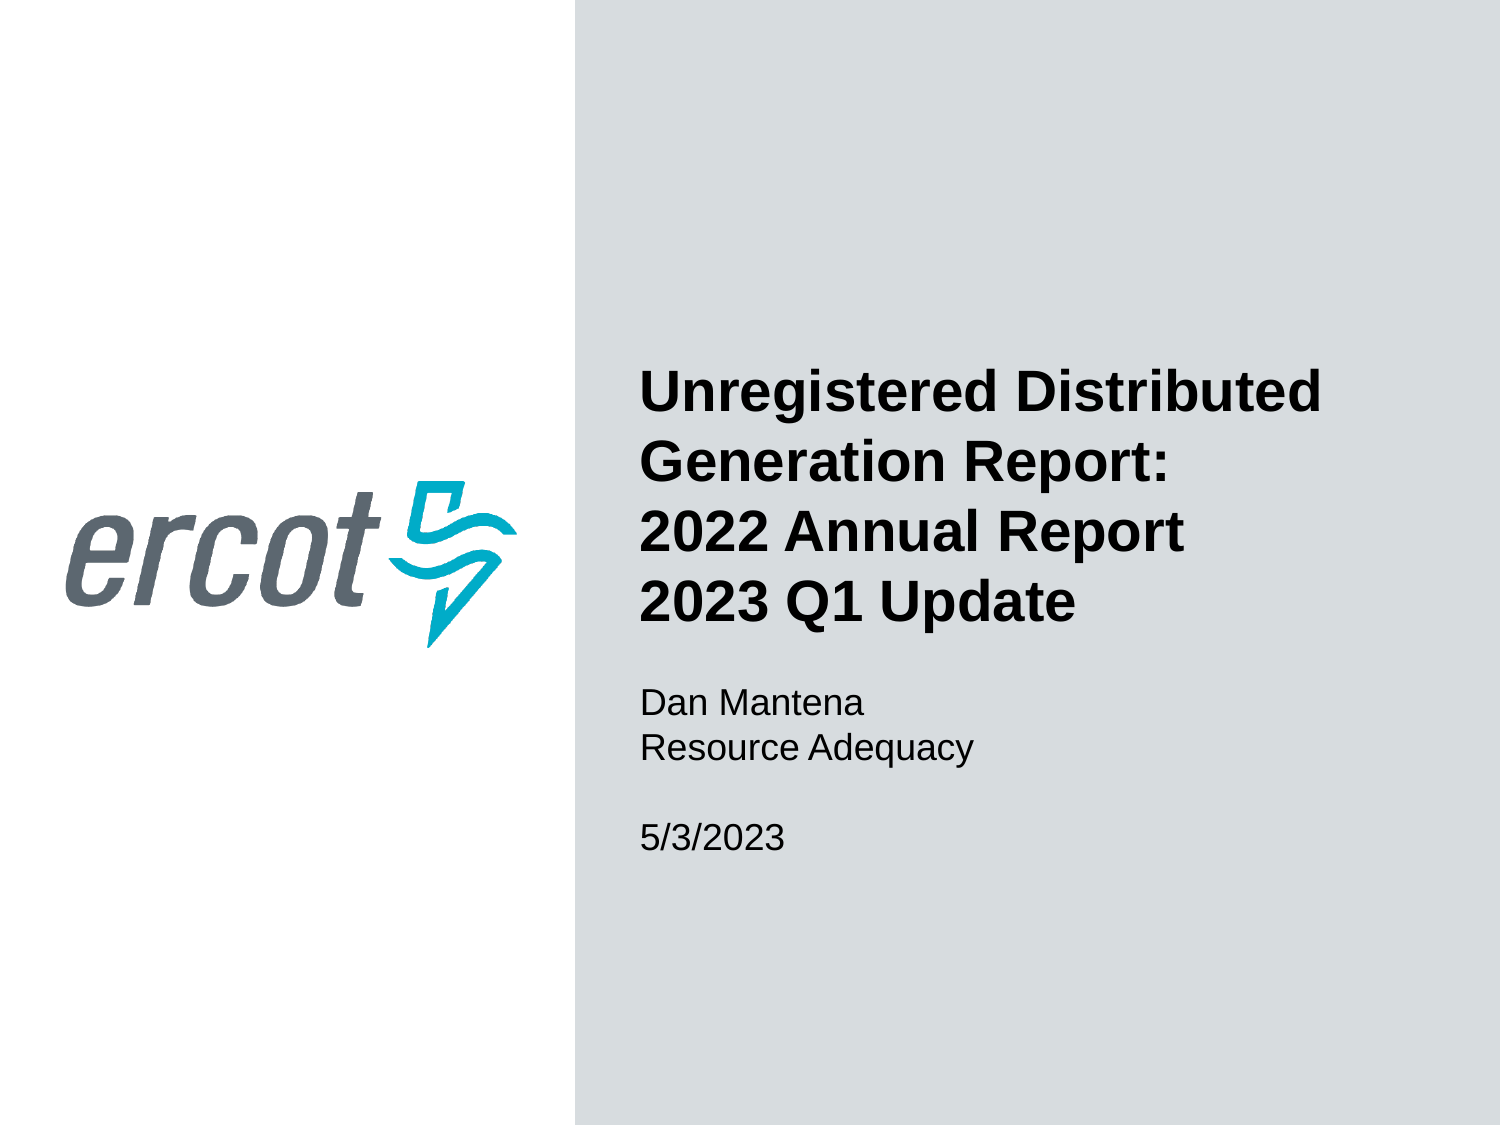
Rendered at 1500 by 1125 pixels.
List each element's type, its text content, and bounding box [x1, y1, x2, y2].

picture [56, 471, 525, 654]
text_box Unregistered Distributed Generation Report: 2022 Annual Report 2023 Q1 Update Dan Mantena Resource Adequacy 5/3/2023 [624, 345, 1500, 865]
